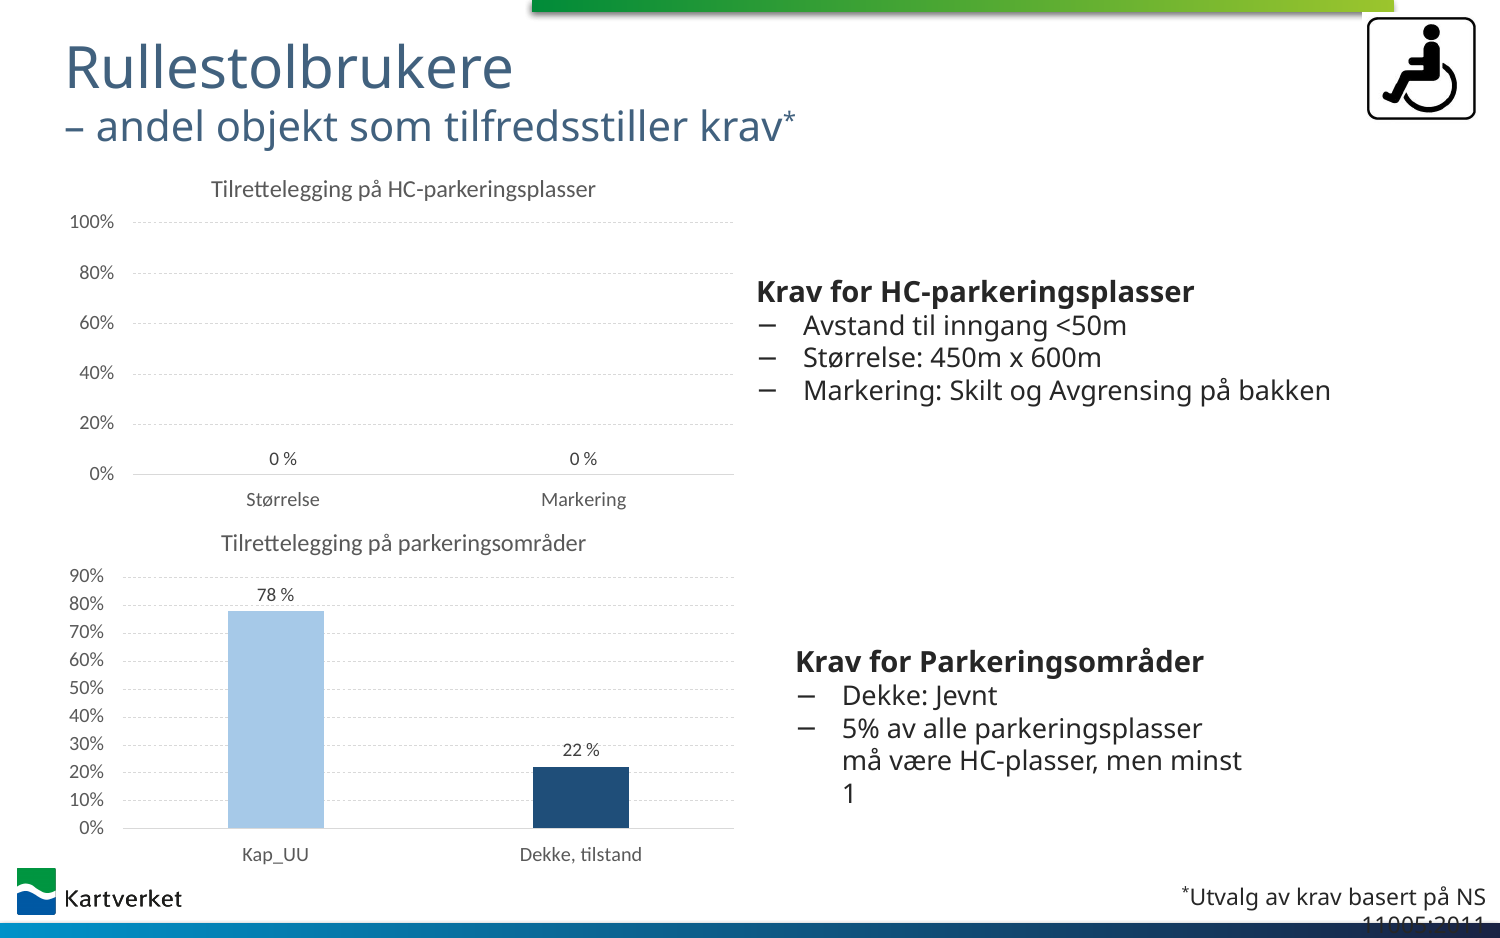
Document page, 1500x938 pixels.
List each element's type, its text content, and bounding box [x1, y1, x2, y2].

picture [62, 520, 746, 874]
picture [62, 166, 746, 519]
picture [1362, 12, 1481, 126]
text_box Rullestolbrukere – andel objekt som tilfredsstiller krav* [49, 25, 1431, 158]
text_box Krav for HC-parkeringsplasser Avstand til inngang <50m Størrelse: 450m x 600m Markering: Skilt og Avgrensing på bakken [750, 265, 1346, 413]
text_box Krav for Parkeringsområder Dekke: Jevnt 5% av alle parkeringsplasser må være HC-plasser, men minst 1 [780, 636, 1261, 816]
text_box *Utvalg av krav basert på NS 11005:2011 [1068, 873, 1500, 938]
